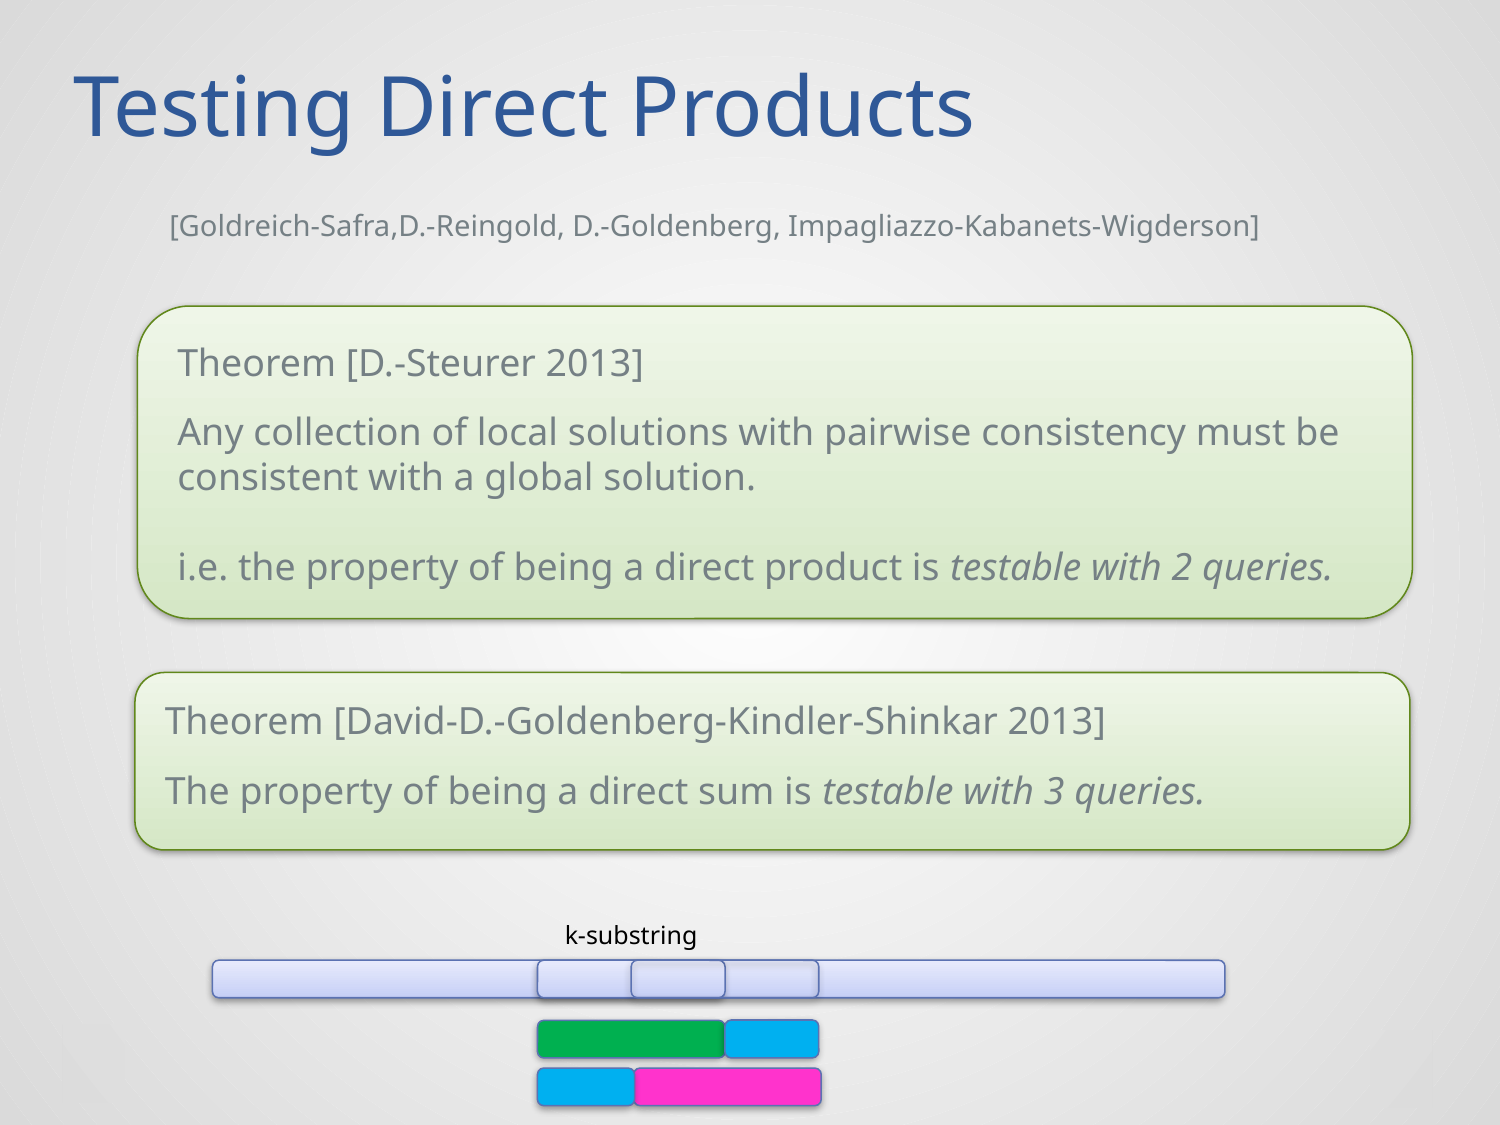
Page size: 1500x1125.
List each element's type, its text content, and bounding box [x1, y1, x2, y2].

text_box [211, 959, 539, 999]
text_box [536, 1019, 723, 1059]
text_box [724, 1019, 820, 1059]
text_box k-substring [549, 912, 713, 958]
text_box [536, 959, 632, 999]
text_box [816, 959, 1226, 999]
text_box Theorem [David-D.-Goldenberg-Kindler-Shinkar 2013] The property of being a direct sum is testable with 3 queries. [149, 689, 1413, 819]
text_box [635, 1067, 822, 1107]
text_box [136, 305, 1414, 620]
text_box [134, 671, 1411, 851]
text_box [Goldreich-Safra,D.-Reingold, D.-Goldenberg, Impagliazzo-Kabanets-Wigderson] [154, 199, 1276, 250]
text_box Testing Direct Products [0, 0, 1050, 161]
text_box [630, 959, 820, 999]
text_box [536, 1067, 636, 1107]
